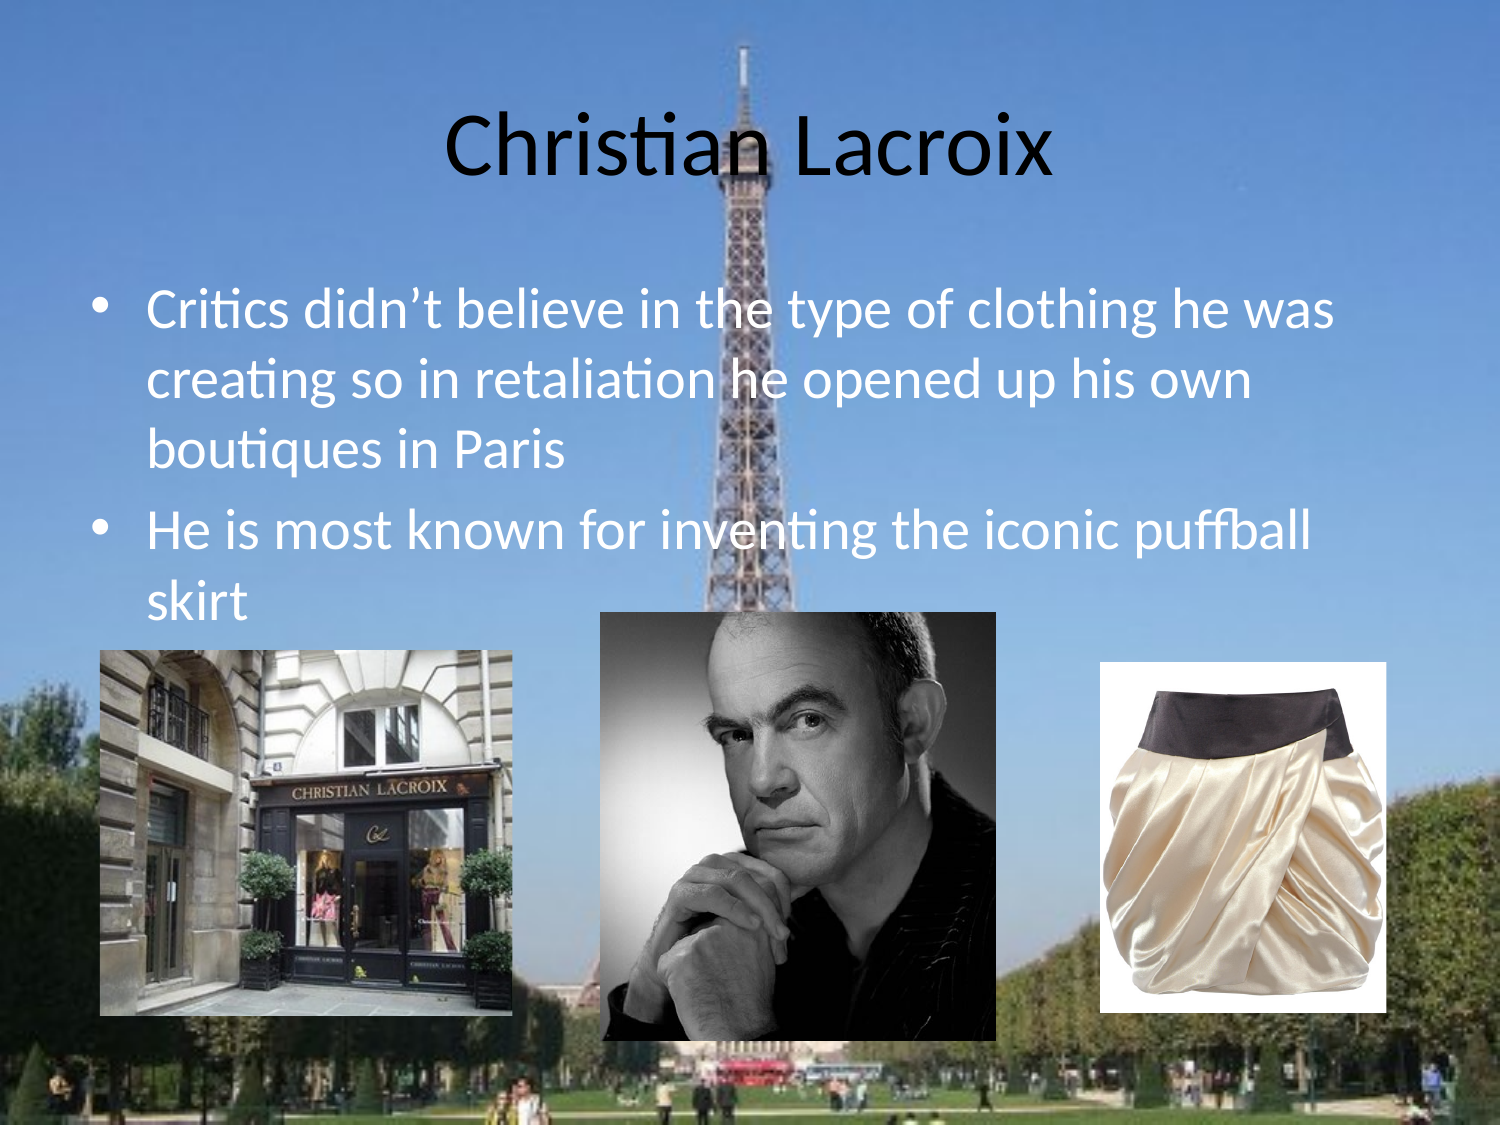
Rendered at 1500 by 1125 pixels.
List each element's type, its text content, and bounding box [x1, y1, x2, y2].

picture [0, 0, 1500, 1125]
list Critics didn’t believe in the type of clothing he was creating so in retaliation he opened up his own boutiques in Paris He is most known for inventing the iconic puffball skirt [74, 262, 1426, 1006]
title Christian Lacroix [74, 44, 1426, 233]
